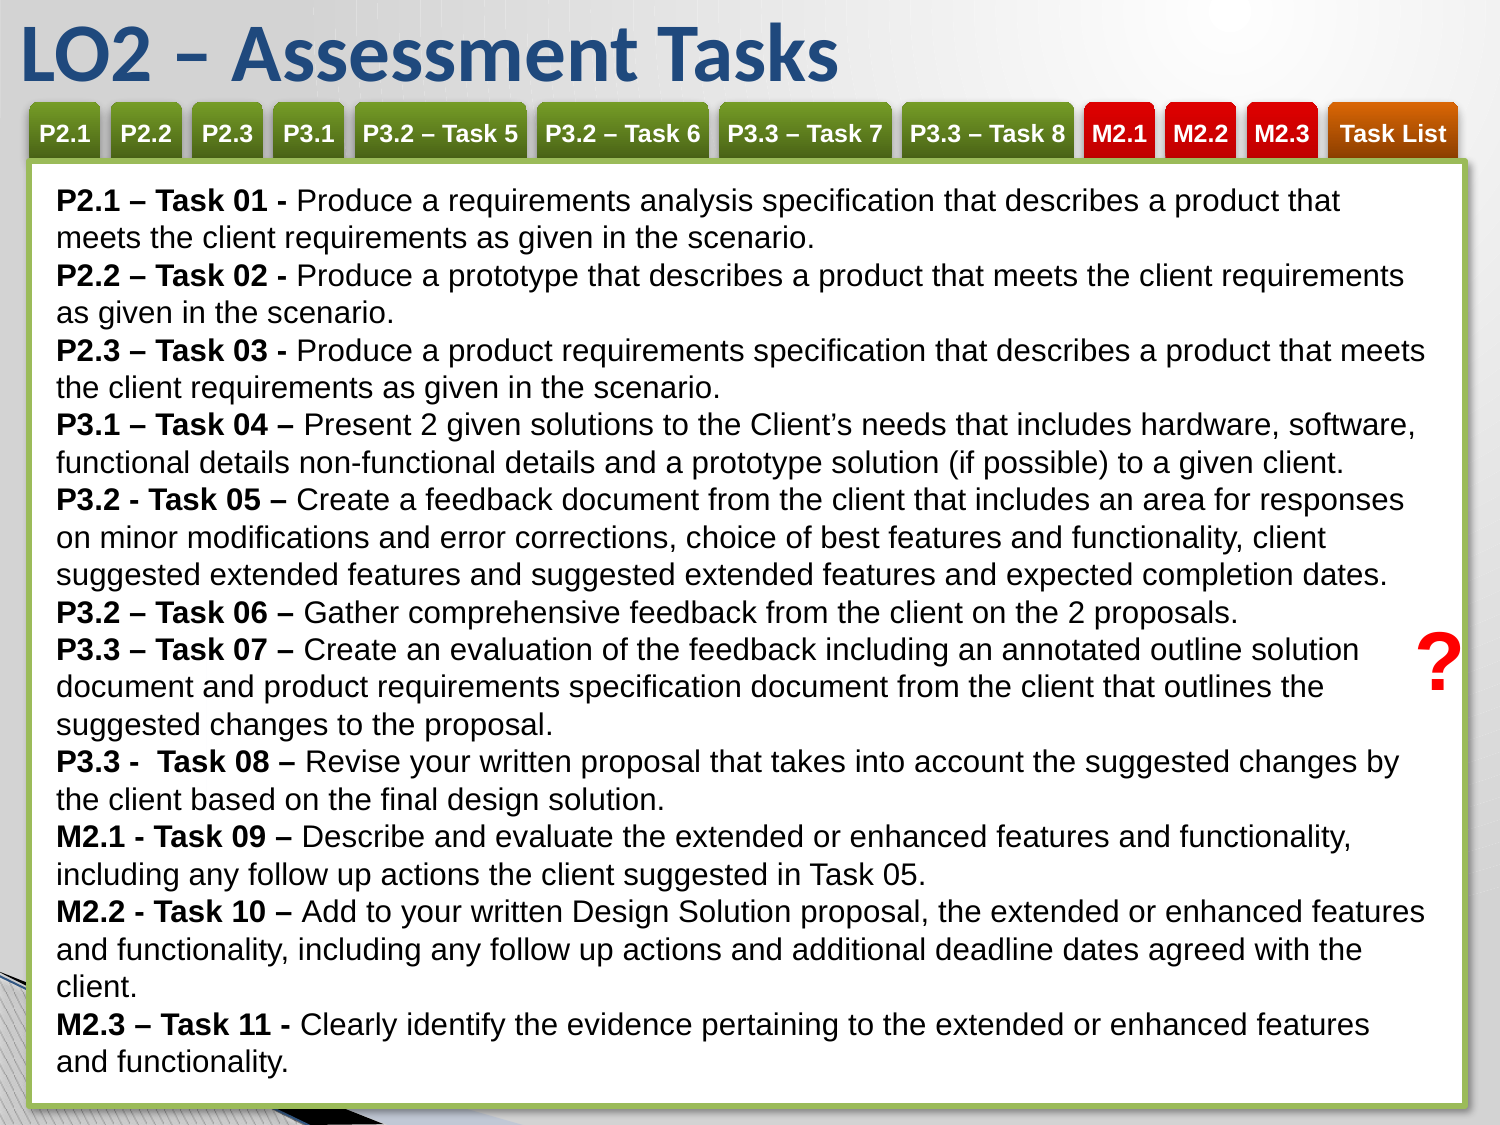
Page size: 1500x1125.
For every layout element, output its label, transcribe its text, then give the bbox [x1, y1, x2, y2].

picture [281, 1114, 303, 1125]
text_box LO2 – Assessment Tasks [5, 7, 1459, 90]
text_box ? [1399, 599, 1459, 715]
text_box P2.1 – Task 01 - Produce a requirements analysis specification that describes a product that meets the client requirements as given in the scenario. P2.2 – Task 02 - Produce a prototype that describes a product that meets the client requirements as given in the scenario. P2.3 – Task 03 - Produce a product requirements specification that describes a product that meets the client requirements as given in the scenario. P3.1 – Task 04 – Present 2 given solutions to the Client’s needs that includes hardware, software, functional details non-functional details and a prototype solution (if possible) to a given client. P3.2 - Task 05 – Create a feedback document from the client that includes an area for responses on minor modifications and error corrections, choice of best features and functionality, client suggested extended features and suggested extended features and expected completion dates. P3.2 – Task 06 – Gather comprehensive feedback from the client on the 2 proposals. P3.3 – Task 07 – Create an evaluation of the feedback including an annotated outline solution document and product requirements specification document from the client that outlines the suggested changes to the proposal. P3.3 - Task 08 – Revise your written proposal that takes into account the suggested changes by the client based on the final design solution. M2.1 - Task 09 – Describe and evaluate the extended or enhanced features and functionality, including any follow up actions the client suggested in Task 05. M2.2 - Task 10 – Add to your written Design Solution proposal, the extended or enhanced features and functionality, including any follow up actions and additional deadline dates agreed with the client. M2.3 – Task 11 - Clearly identify the evidence pertaining to the extended or enhanced features and functionality. [41, 172, 1448, 1086]
